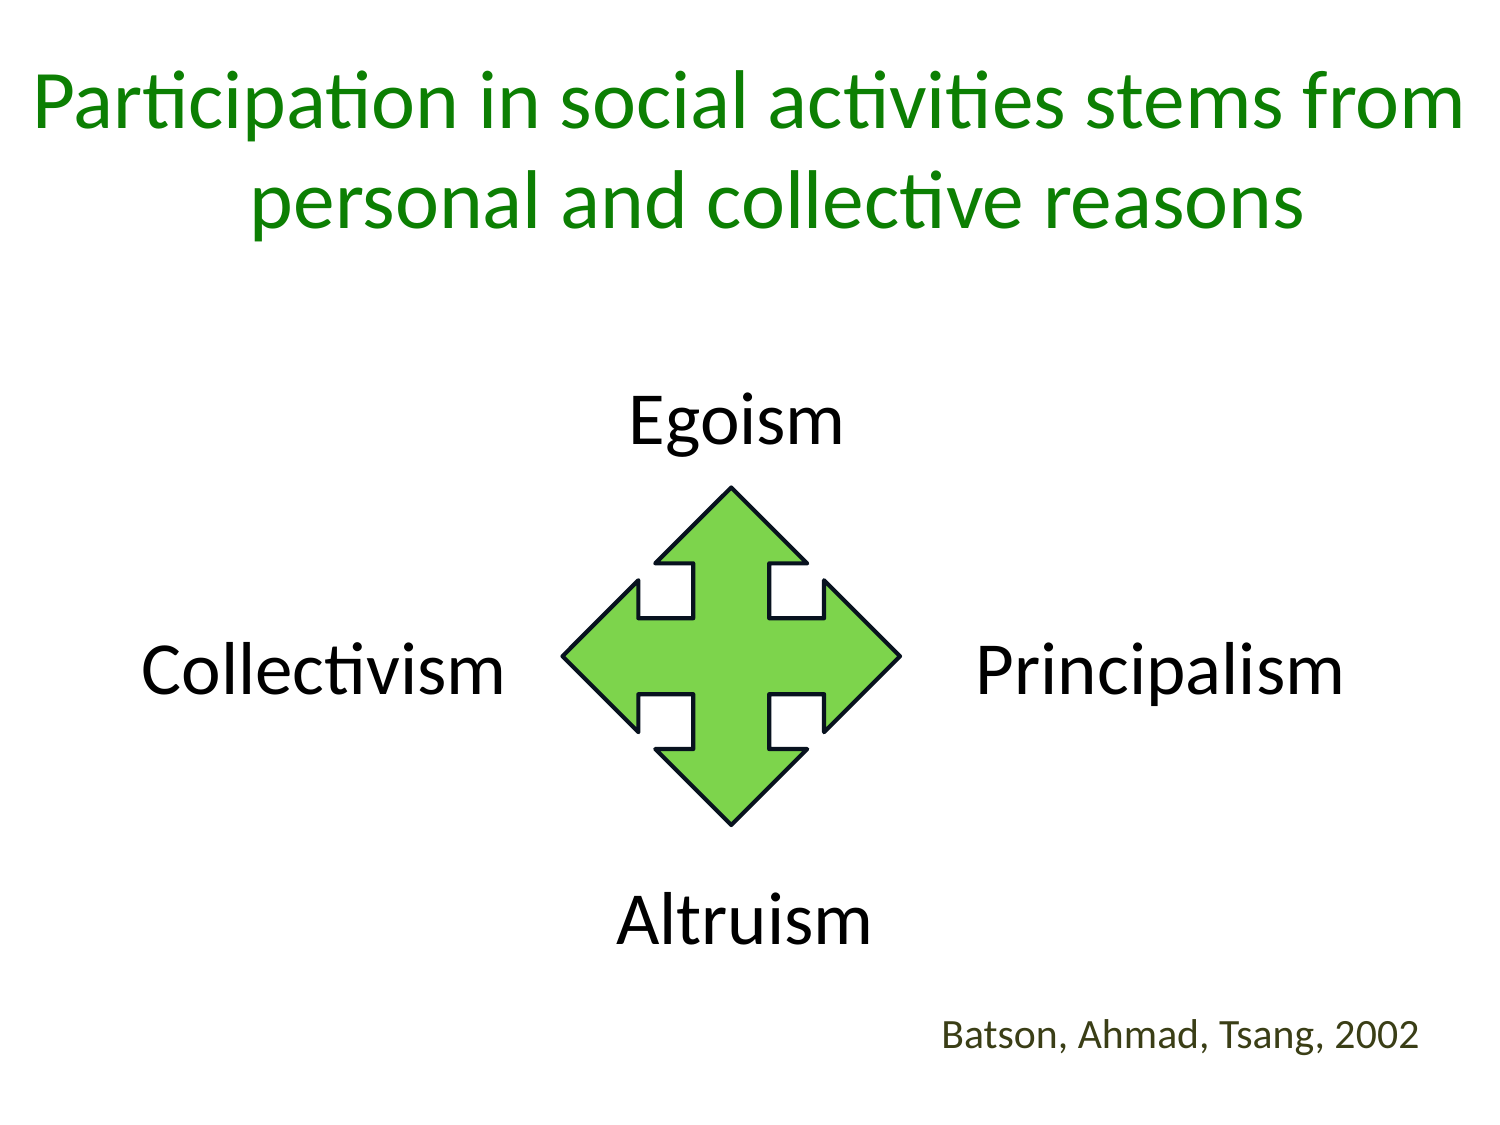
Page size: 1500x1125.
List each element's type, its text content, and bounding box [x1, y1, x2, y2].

text_box Principalism [961, 612, 1361, 718]
text_box [560, 485, 903, 828]
text_box Egoism [613, 362, 861, 468]
text_box Altruism [601, 862, 890, 968]
list Participation in social activities stems from personal and collective reasons [0, 37, 1500, 388]
text_box Collectivism [127, 612, 522, 718]
text_box Batson, Ahmad, Tsang, 2002 [926, 999, 1435, 1065]
